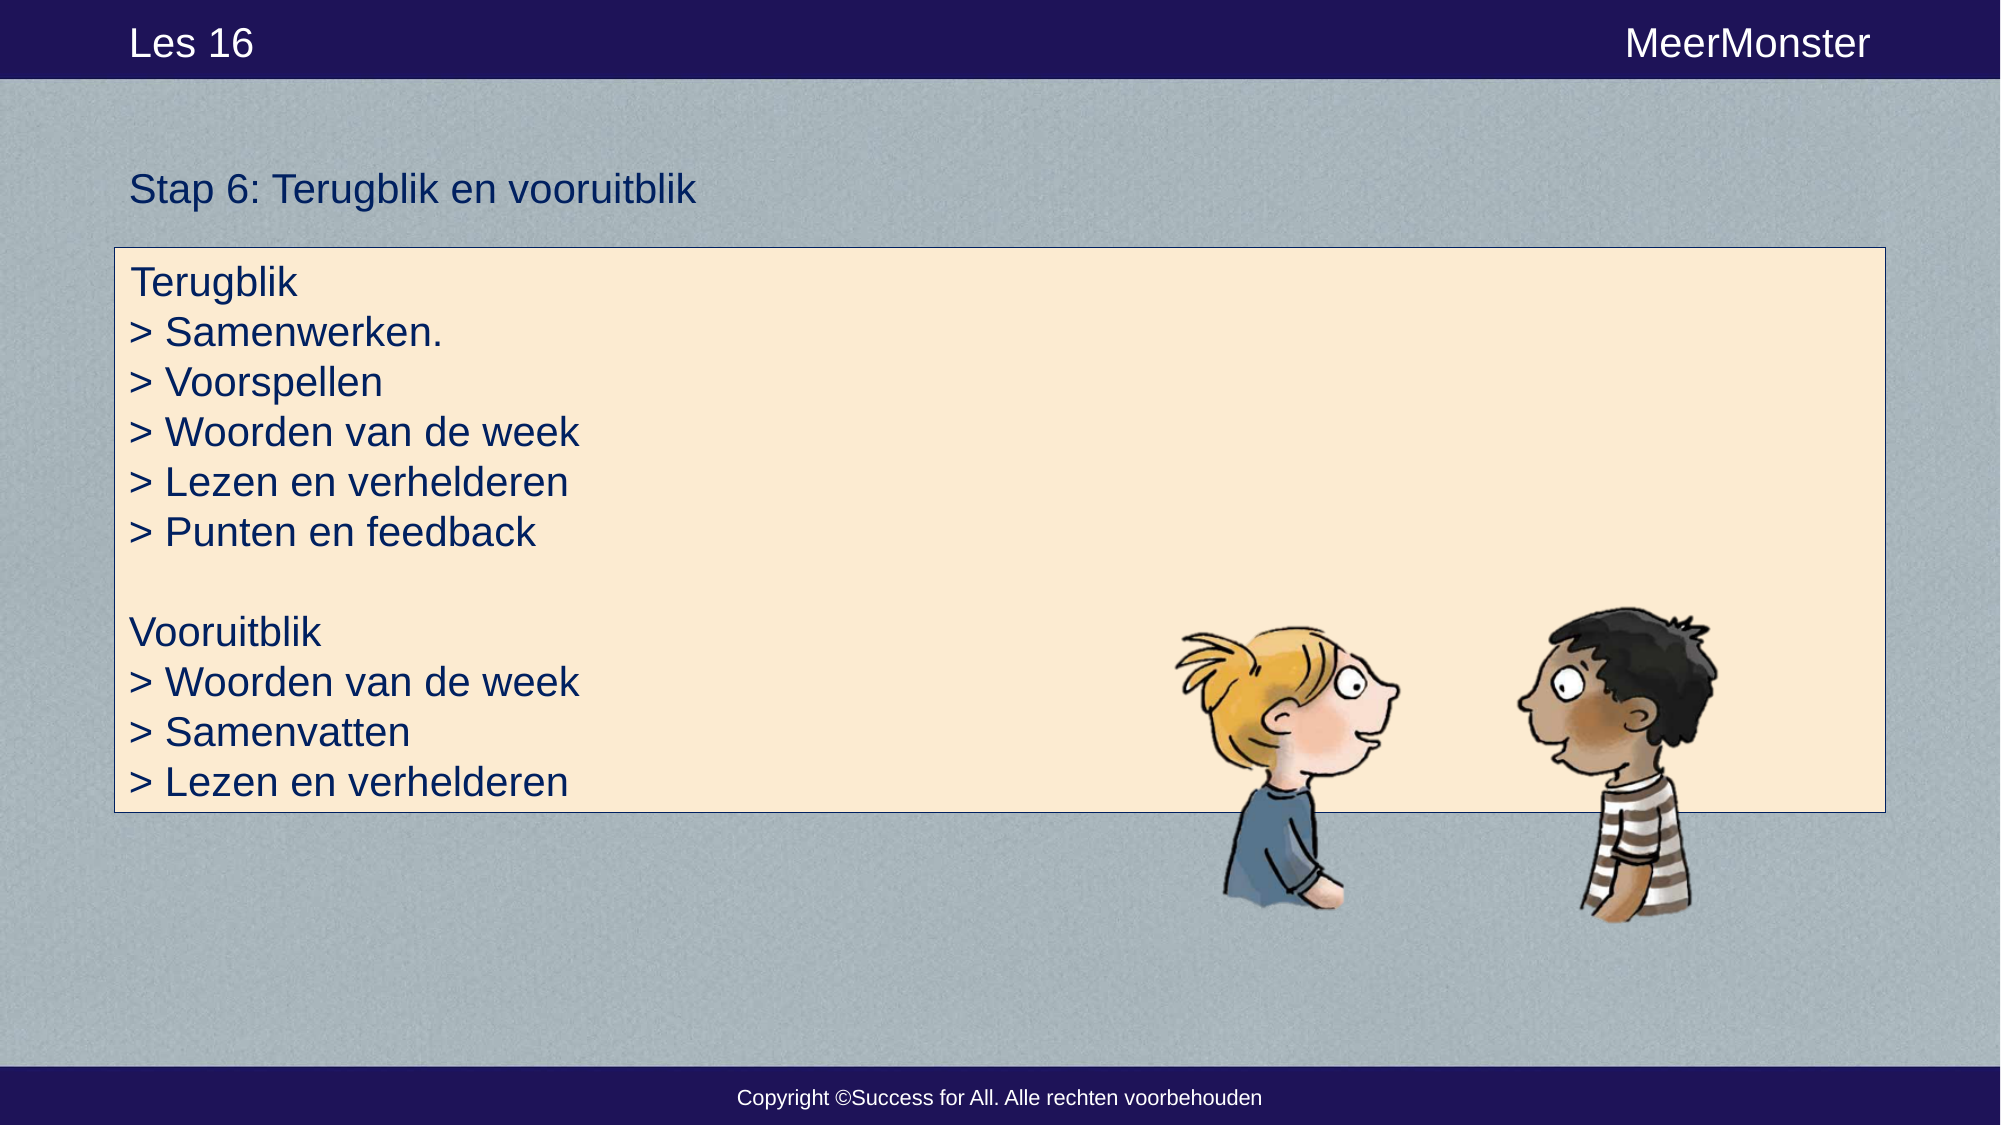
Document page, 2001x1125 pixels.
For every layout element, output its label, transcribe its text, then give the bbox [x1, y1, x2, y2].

text_box Copyright ©Success for All. Alle rechten voorbehouden [0, 1076, 2000, 1125]
picture [0, 0, 2001, 1125]
text_box Les 16 [114, 8, 354, 73]
text_box MeerMonster [999, 8, 1886, 73]
text_box Stap 6: Terugblik en vooruitblik [114, 154, 907, 220]
text_box Terugblik > Samenwerken. > Voorspellen > Woorden van de week > Lezen en verhelderen > Punten en feedback Vooruitblik > Woorden van de week > Samenvatten > Lezen en verhelderen [114, 247, 1886, 813]
